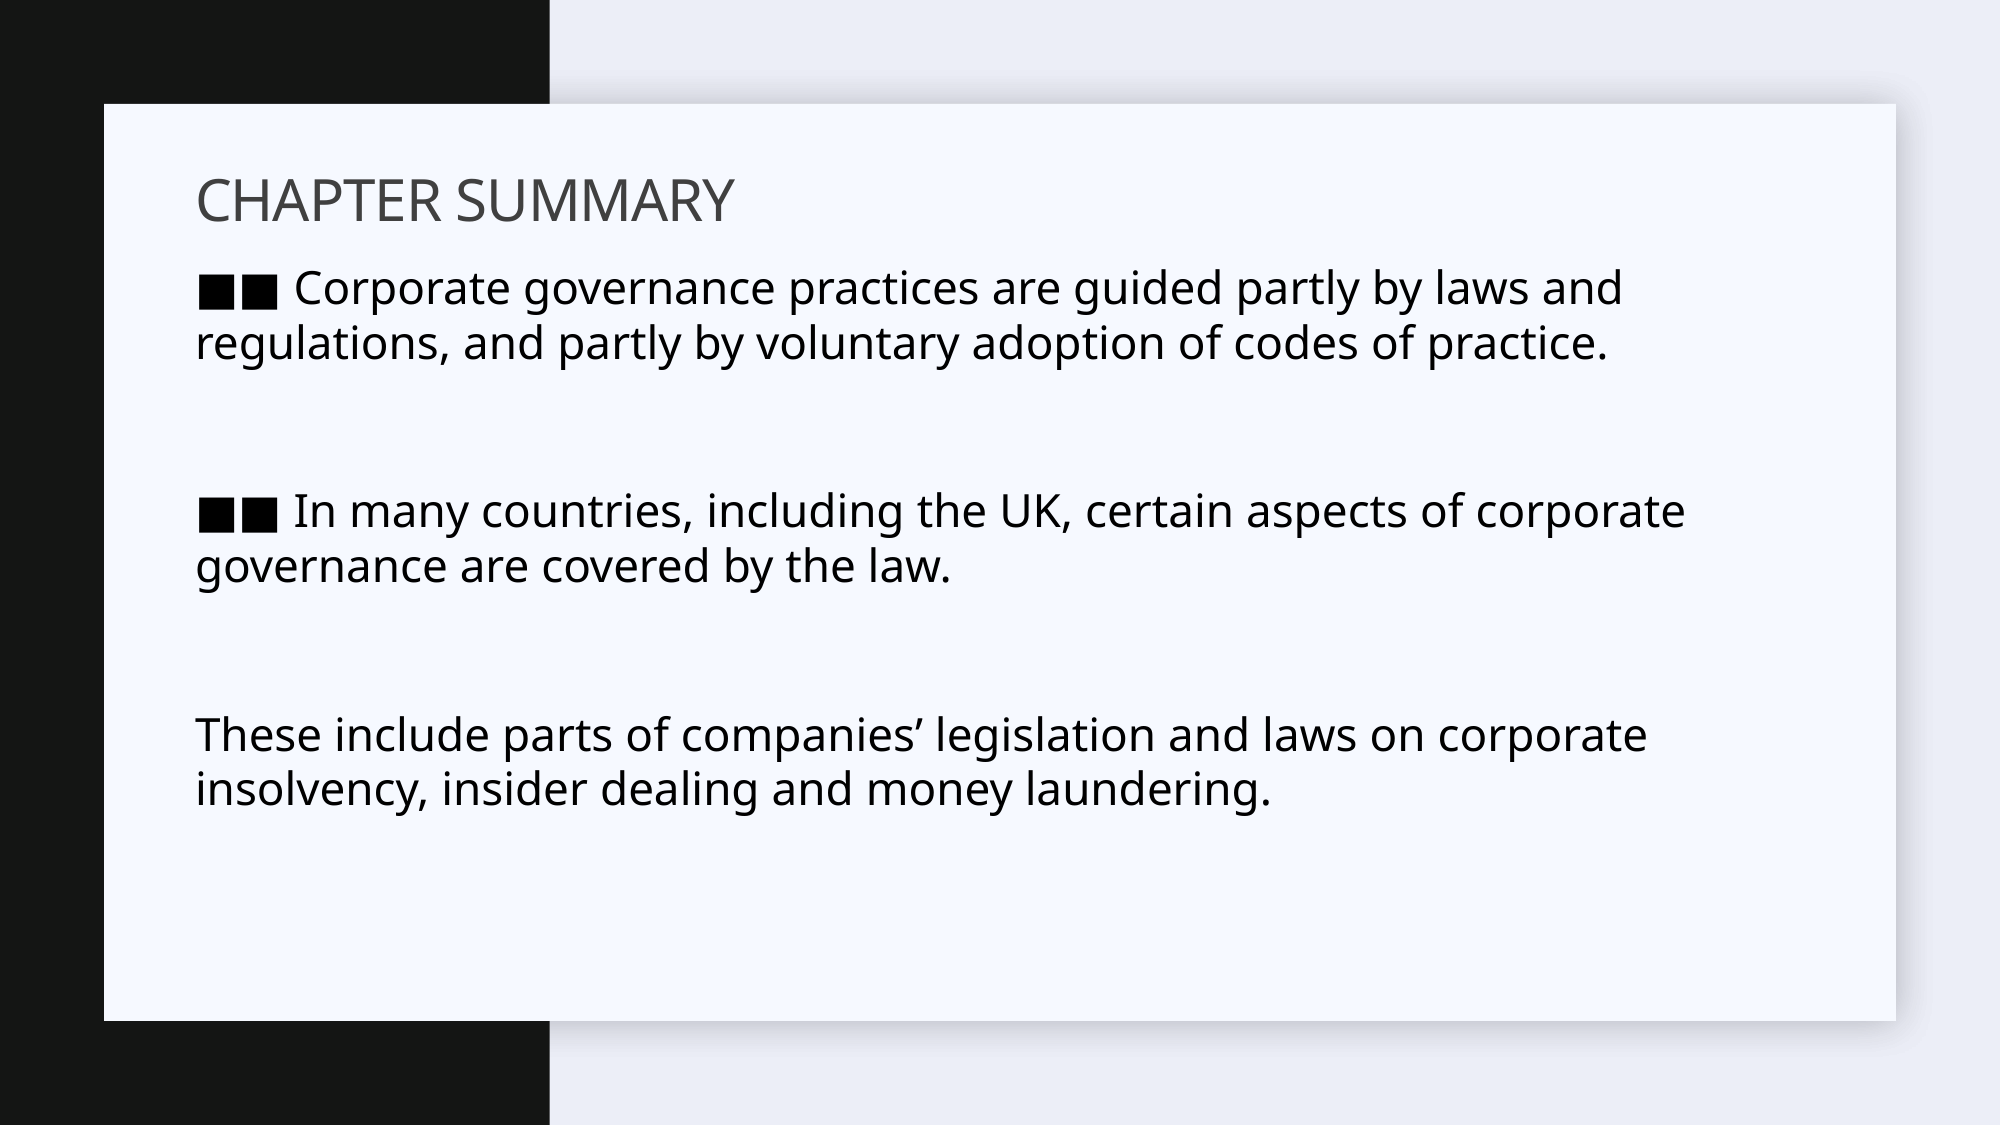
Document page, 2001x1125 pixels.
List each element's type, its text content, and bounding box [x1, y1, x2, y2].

list ■■ Corporate governance practices are guided partly by laws and regulations, and partly by voluntary adoption of codes of practice. ■■ In many countries, including the UK, certain aspects of corporate governance are covered by the law. These include parts of companies’ legislation and laws on corporate insolvency, insider dealing and money laundering. [180, 251, 1830, 963]
title chapter summary [180, 154, 1830, 251]
